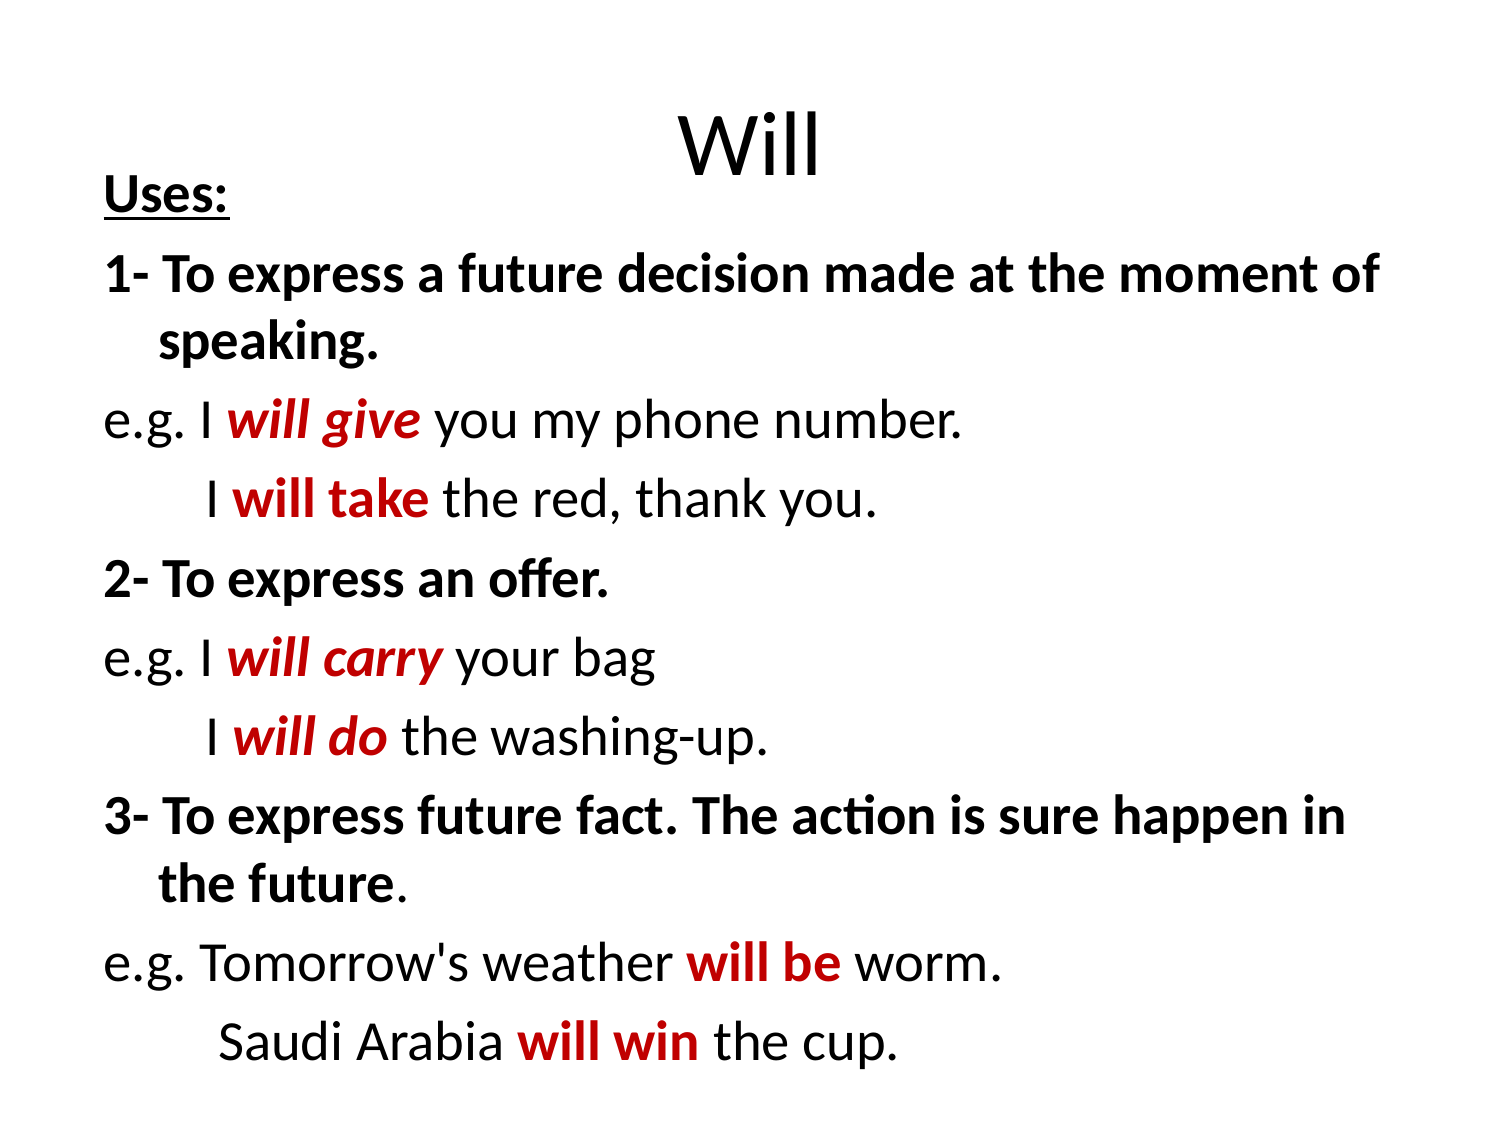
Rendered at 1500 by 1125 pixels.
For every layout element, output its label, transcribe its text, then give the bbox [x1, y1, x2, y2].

title Will [75, 45, 1425, 233]
list Uses: 1- To express a future decision made at the moment of speaking. e.g. I will give you my phone number. I will take the red, thank you. 2- To express an offer. e.g. I will carry your bag I will do the washing-up. 3- To express future fact. The action is sure happen in the future. e.g. Tomorrow's weather will be worm. Saudi Arabia will win the cup. [88, 149, 1436, 1083]
